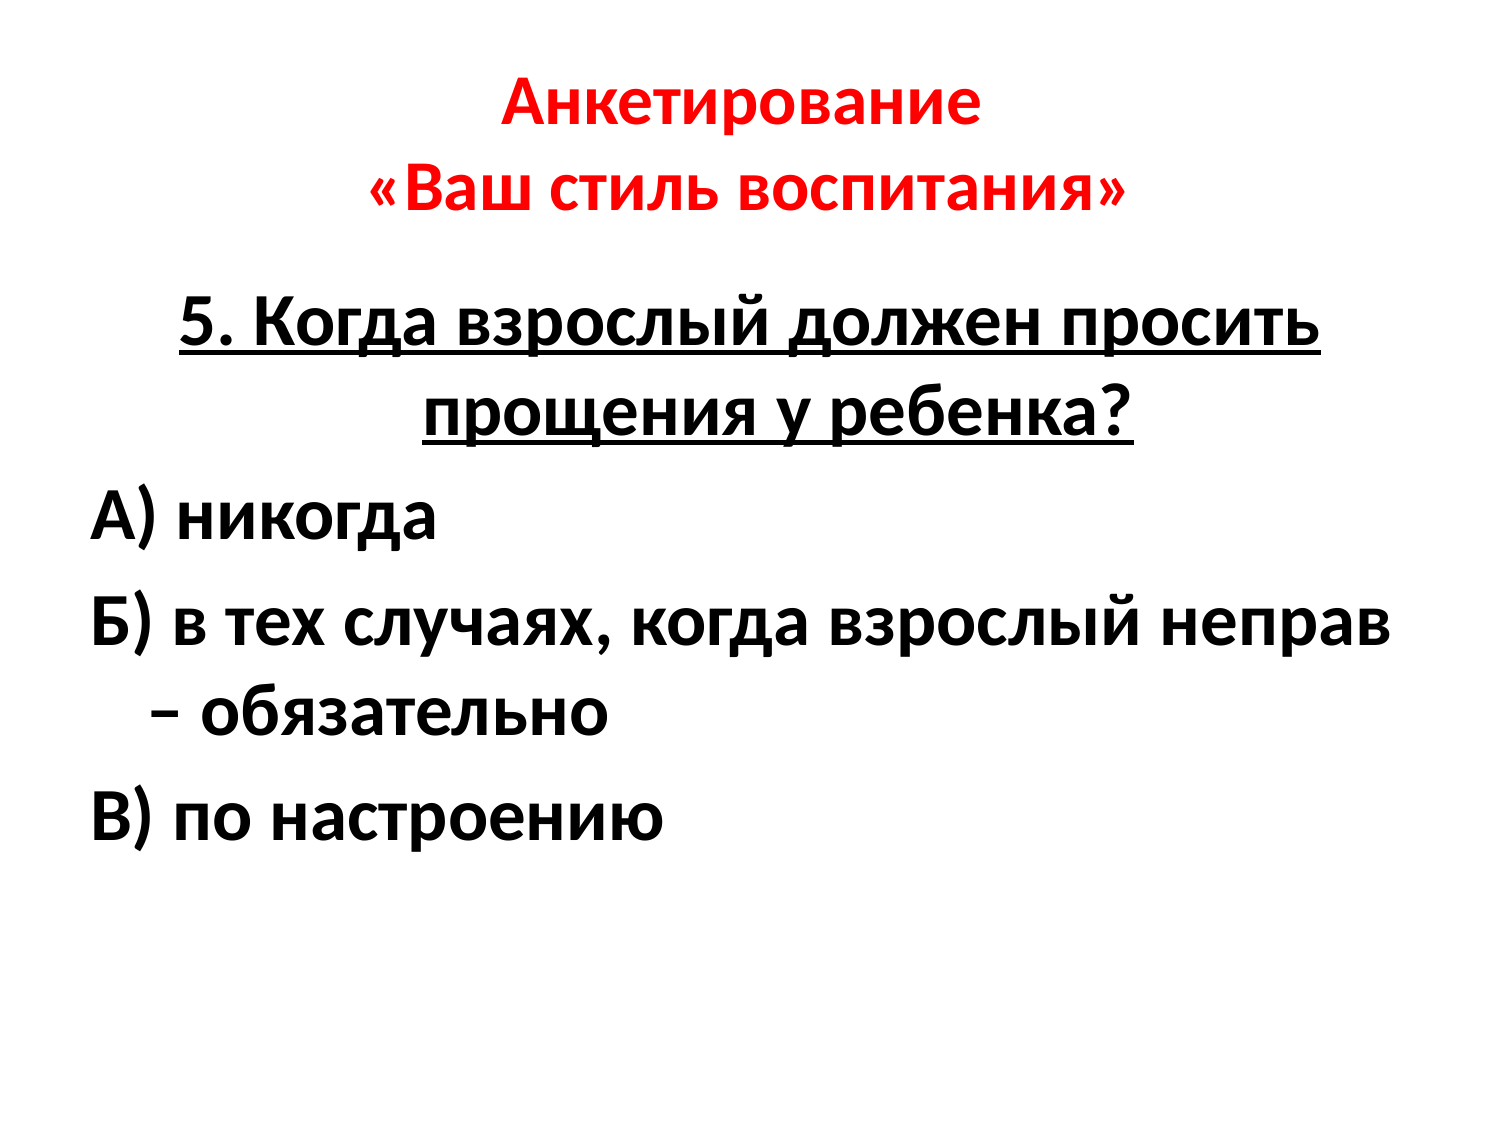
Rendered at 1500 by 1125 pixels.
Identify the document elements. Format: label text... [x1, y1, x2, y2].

title Анкетирование «Ваш стиль воспитания» [75, 45, 1425, 233]
list 5. Когда взрослый должен просить прощения у ребенка? А) никогда Б) в тех случаях, когда взрослый неправ – обязательно В) по настроению [75, 262, 1425, 1005]
